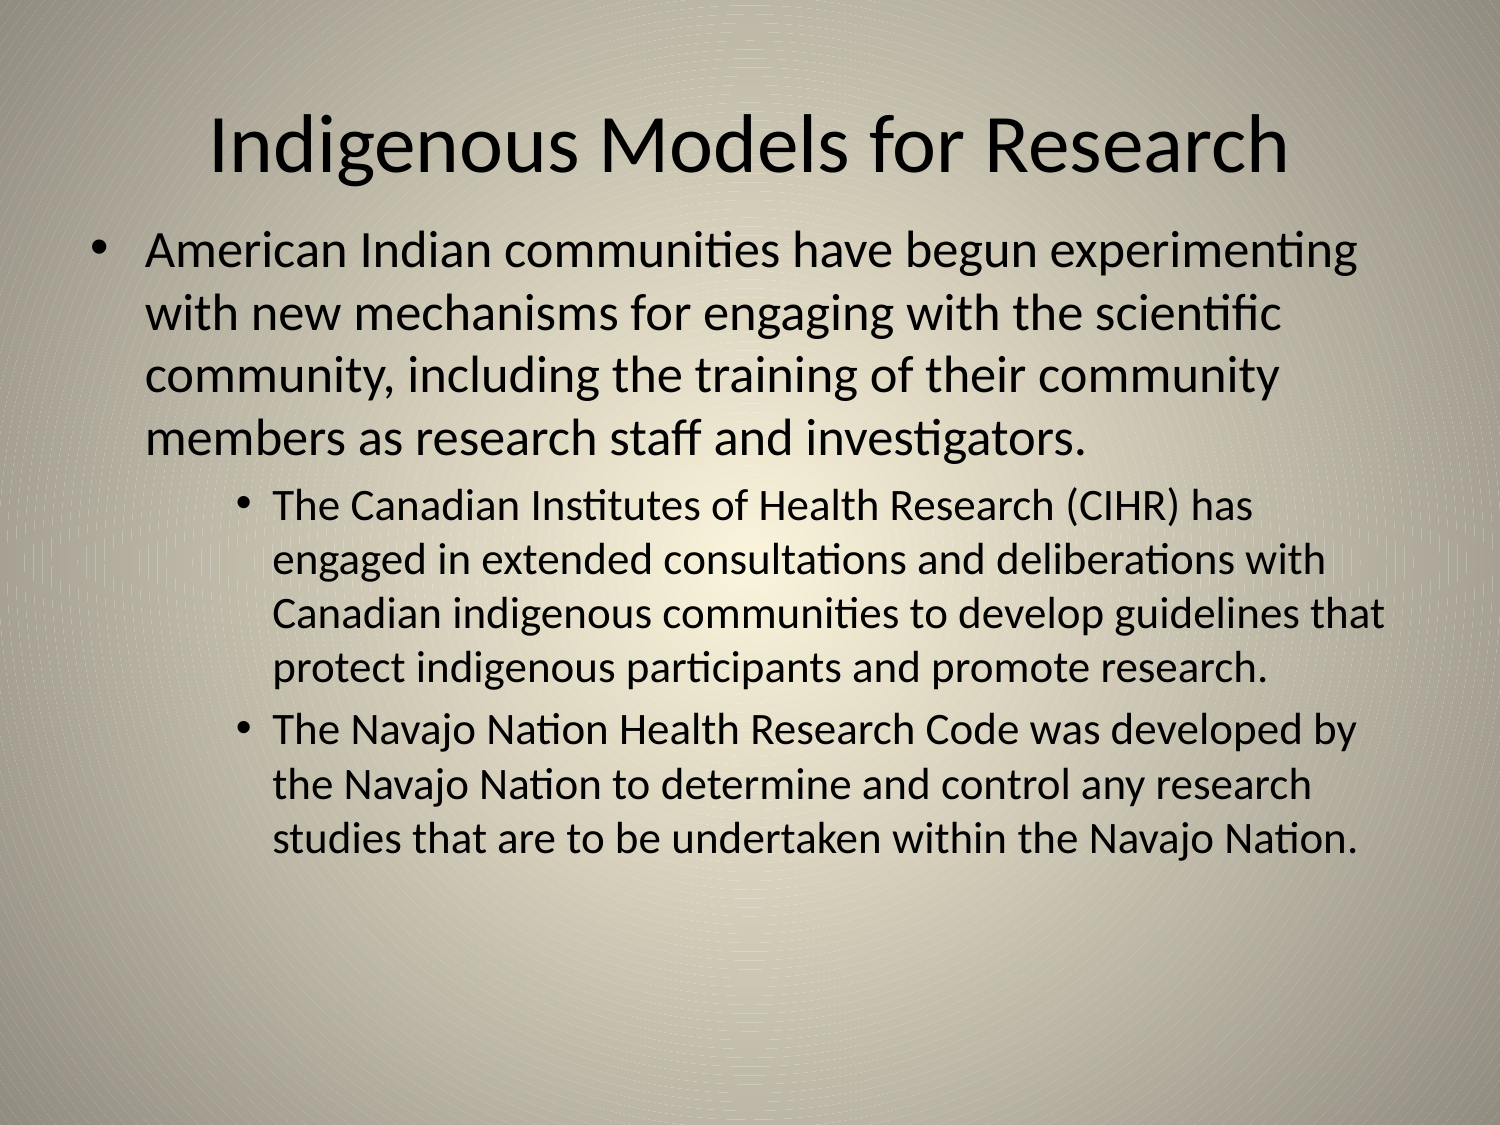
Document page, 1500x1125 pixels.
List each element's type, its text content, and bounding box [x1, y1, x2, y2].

title Indigenous Models for Research [75, 45, 1425, 207]
list American Indian communities have begun experimenting with new mechanisms for engaging with the scientific community, including the training of their community members as research staff and investigators. The Canadian Institutes of Health Research (CIHR) has engaged in extended consultations and deliberations with Canadian indigenous communities to develop guidelines that protect indigenous participants and promote research. The Navajo Nation Health Research Code was developed by the Navajo Nation to determine and control any research studies that are to be undertaken within the Navajo Nation. [75, 207, 1425, 950]
